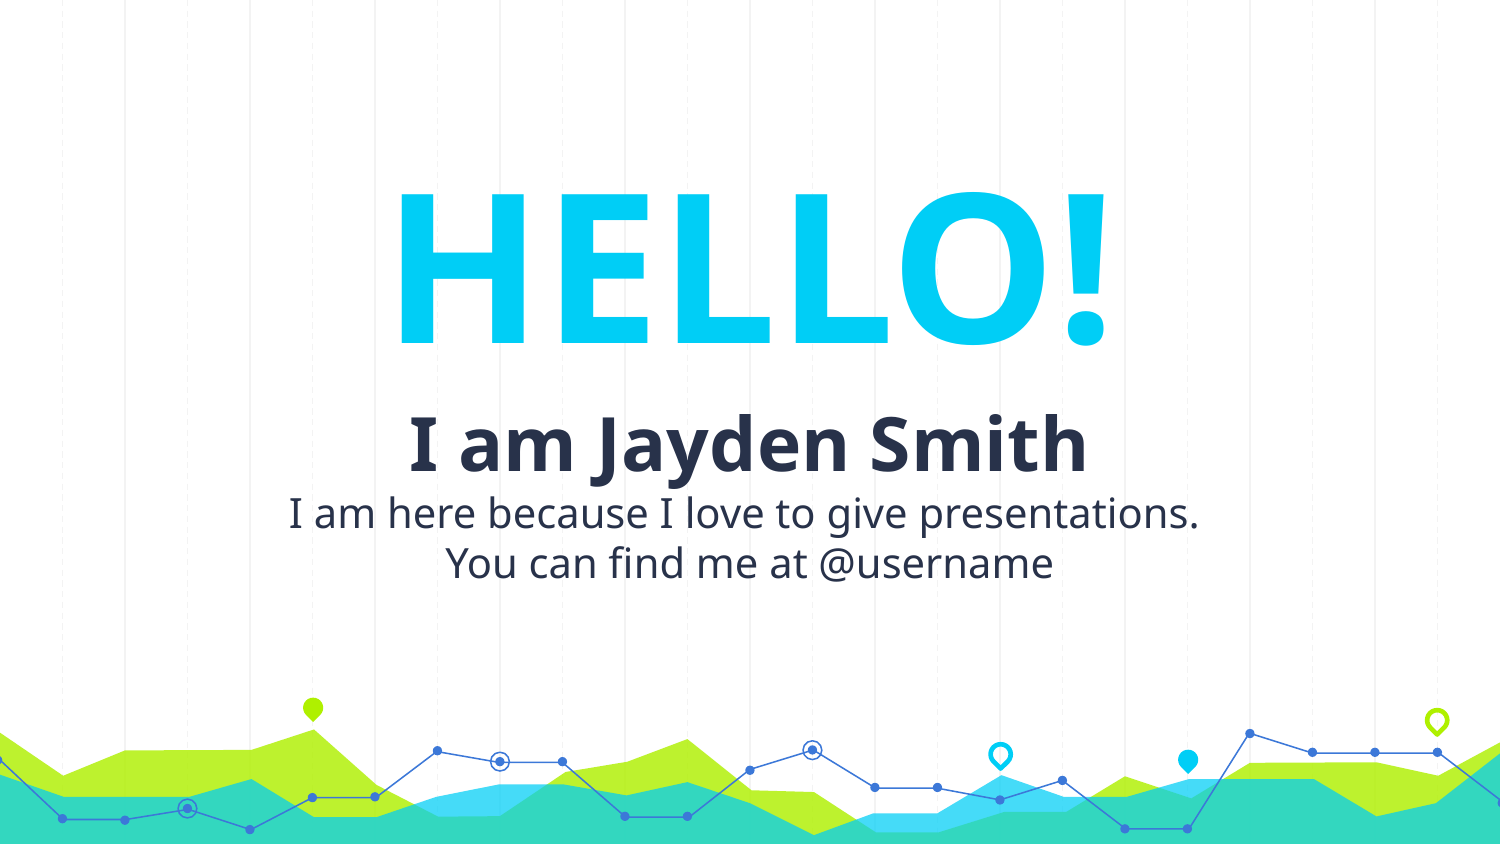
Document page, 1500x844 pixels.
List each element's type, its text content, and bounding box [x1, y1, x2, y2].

subtitle I am Jayden Smith I am here because I love to give presentations. You can find me at @username [209, 381, 1291, 658]
title HELLO! [209, 209, 1291, 381]
